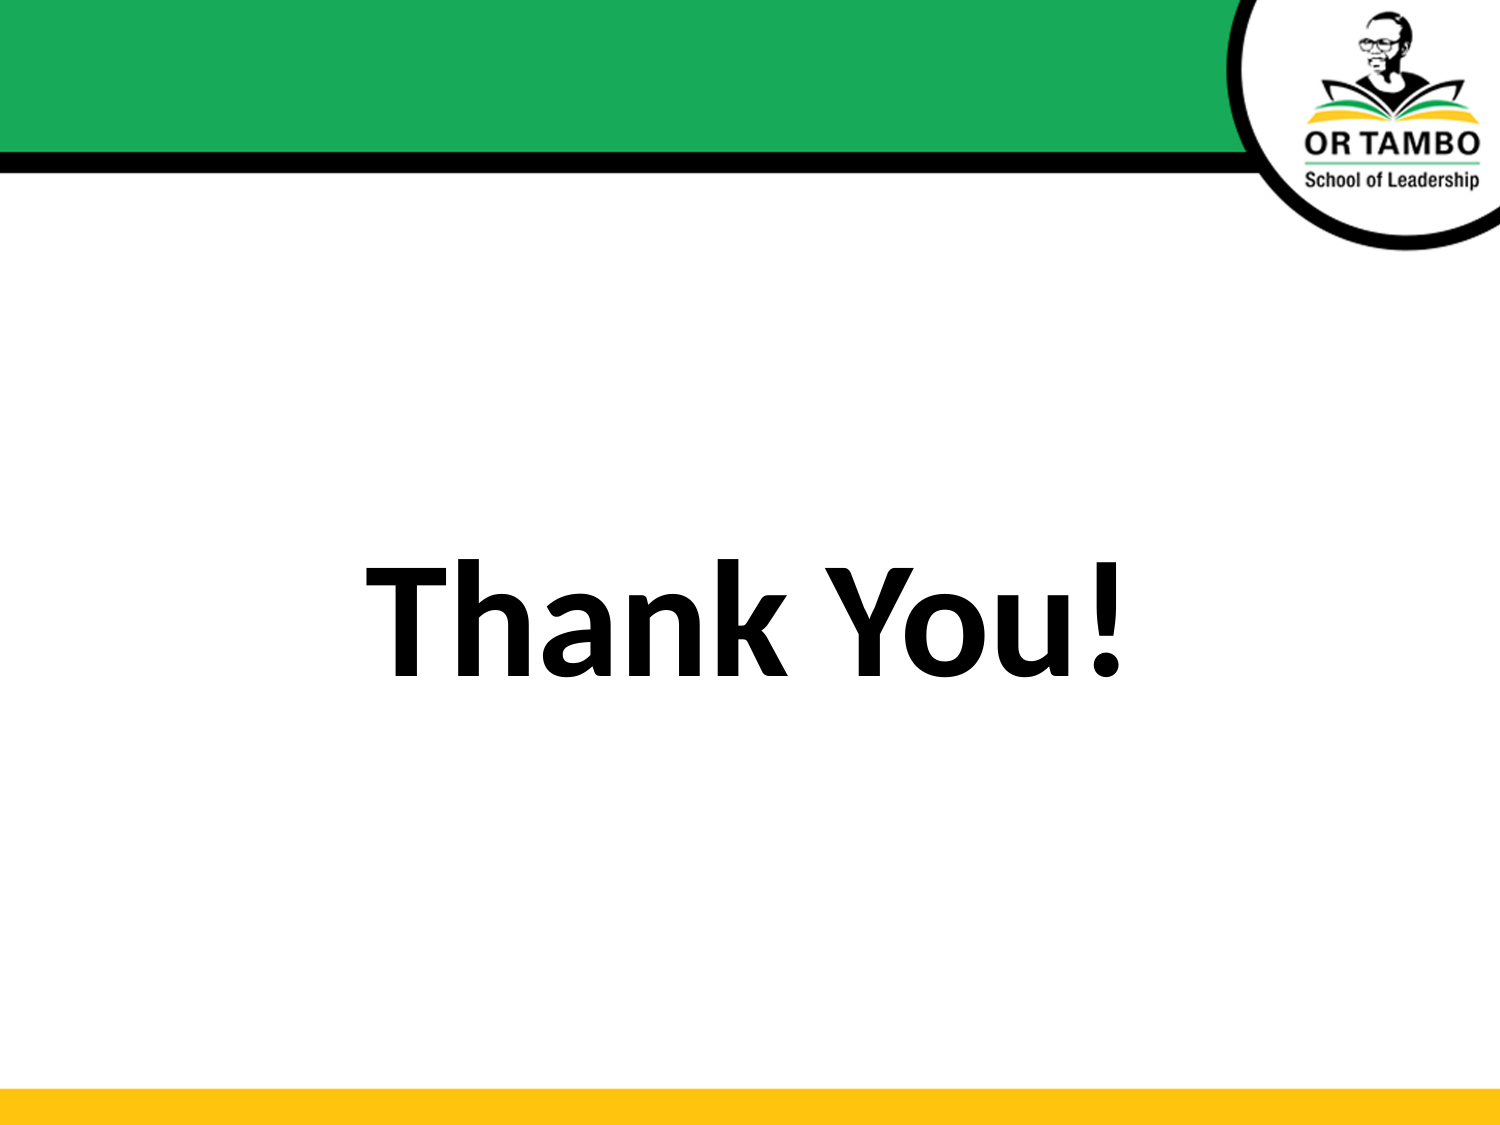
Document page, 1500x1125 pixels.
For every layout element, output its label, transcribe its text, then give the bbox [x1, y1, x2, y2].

list Thank You! [74, 261, 1426, 1006]
picture [0, 0, 1500, 1125]
